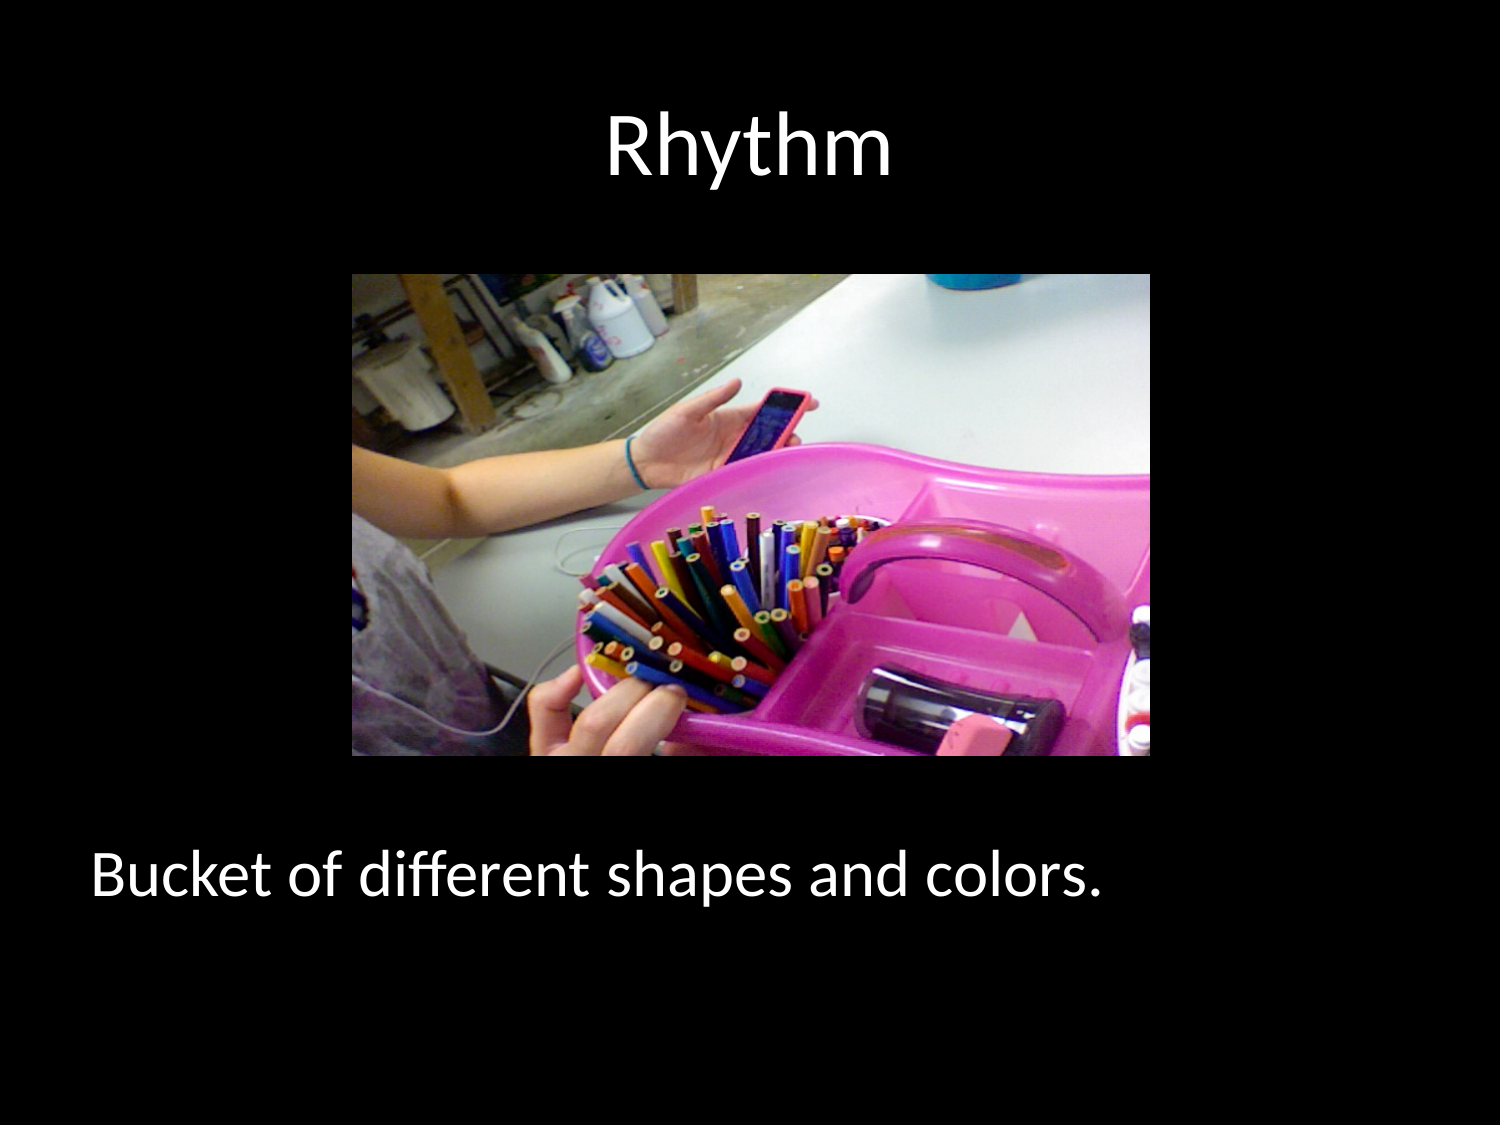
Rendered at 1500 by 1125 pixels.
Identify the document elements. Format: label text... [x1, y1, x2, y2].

picture [351, 274, 1151, 756]
list Bucket of different shapes and colors. [75, 821, 1425, 1005]
title Rhythm [75, 45, 1425, 233]
